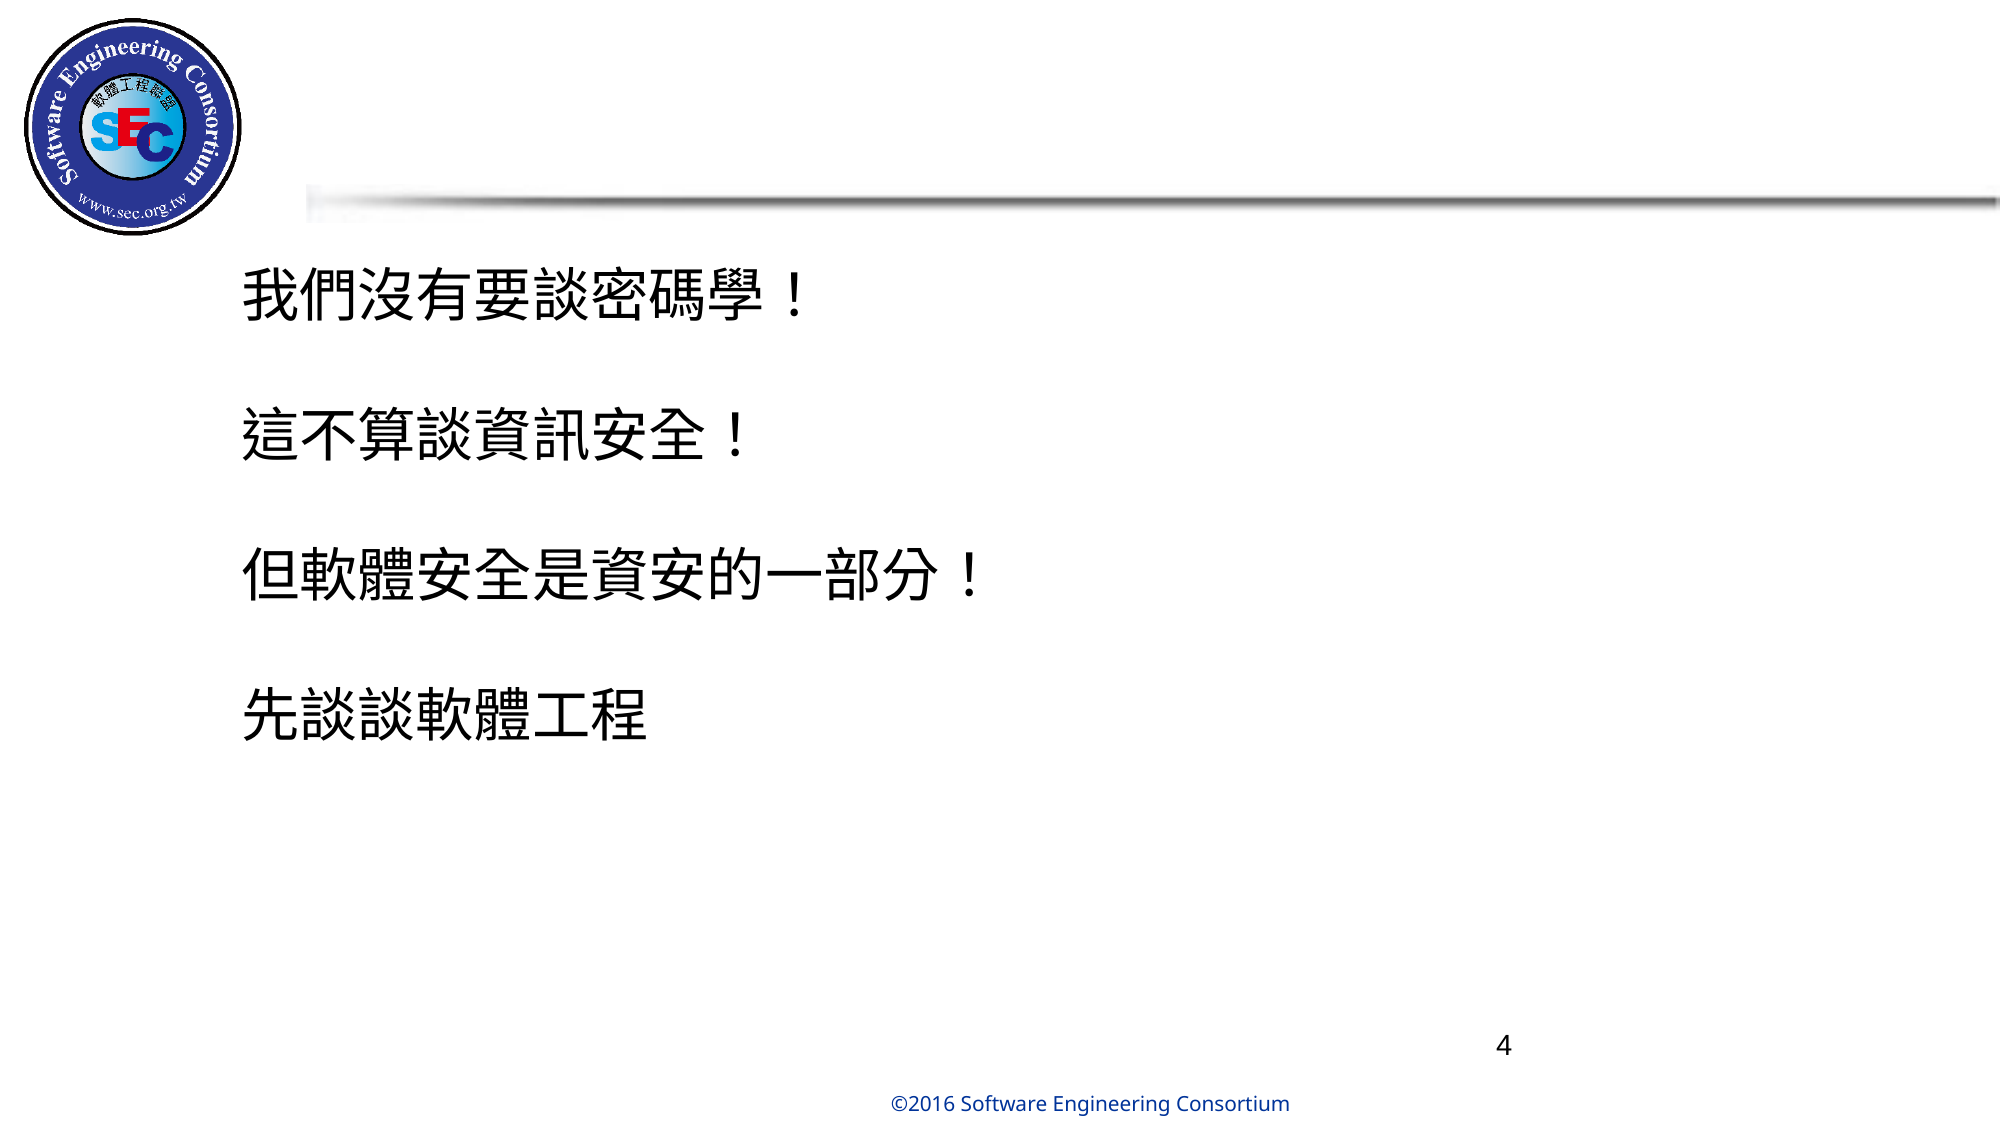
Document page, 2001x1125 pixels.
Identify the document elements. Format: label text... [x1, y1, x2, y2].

list 我們沒有要談密碼學！ 這不算談資訊安全！ 但軟體安全是資安的一部分！ 先談談軟體工程 [196, 243, 1898, 1000]
picture [0, 0, 265, 259]
slide_number ‹#› [1481, 1019, 1898, 1094]
picture [306, 184, 2000, 223]
